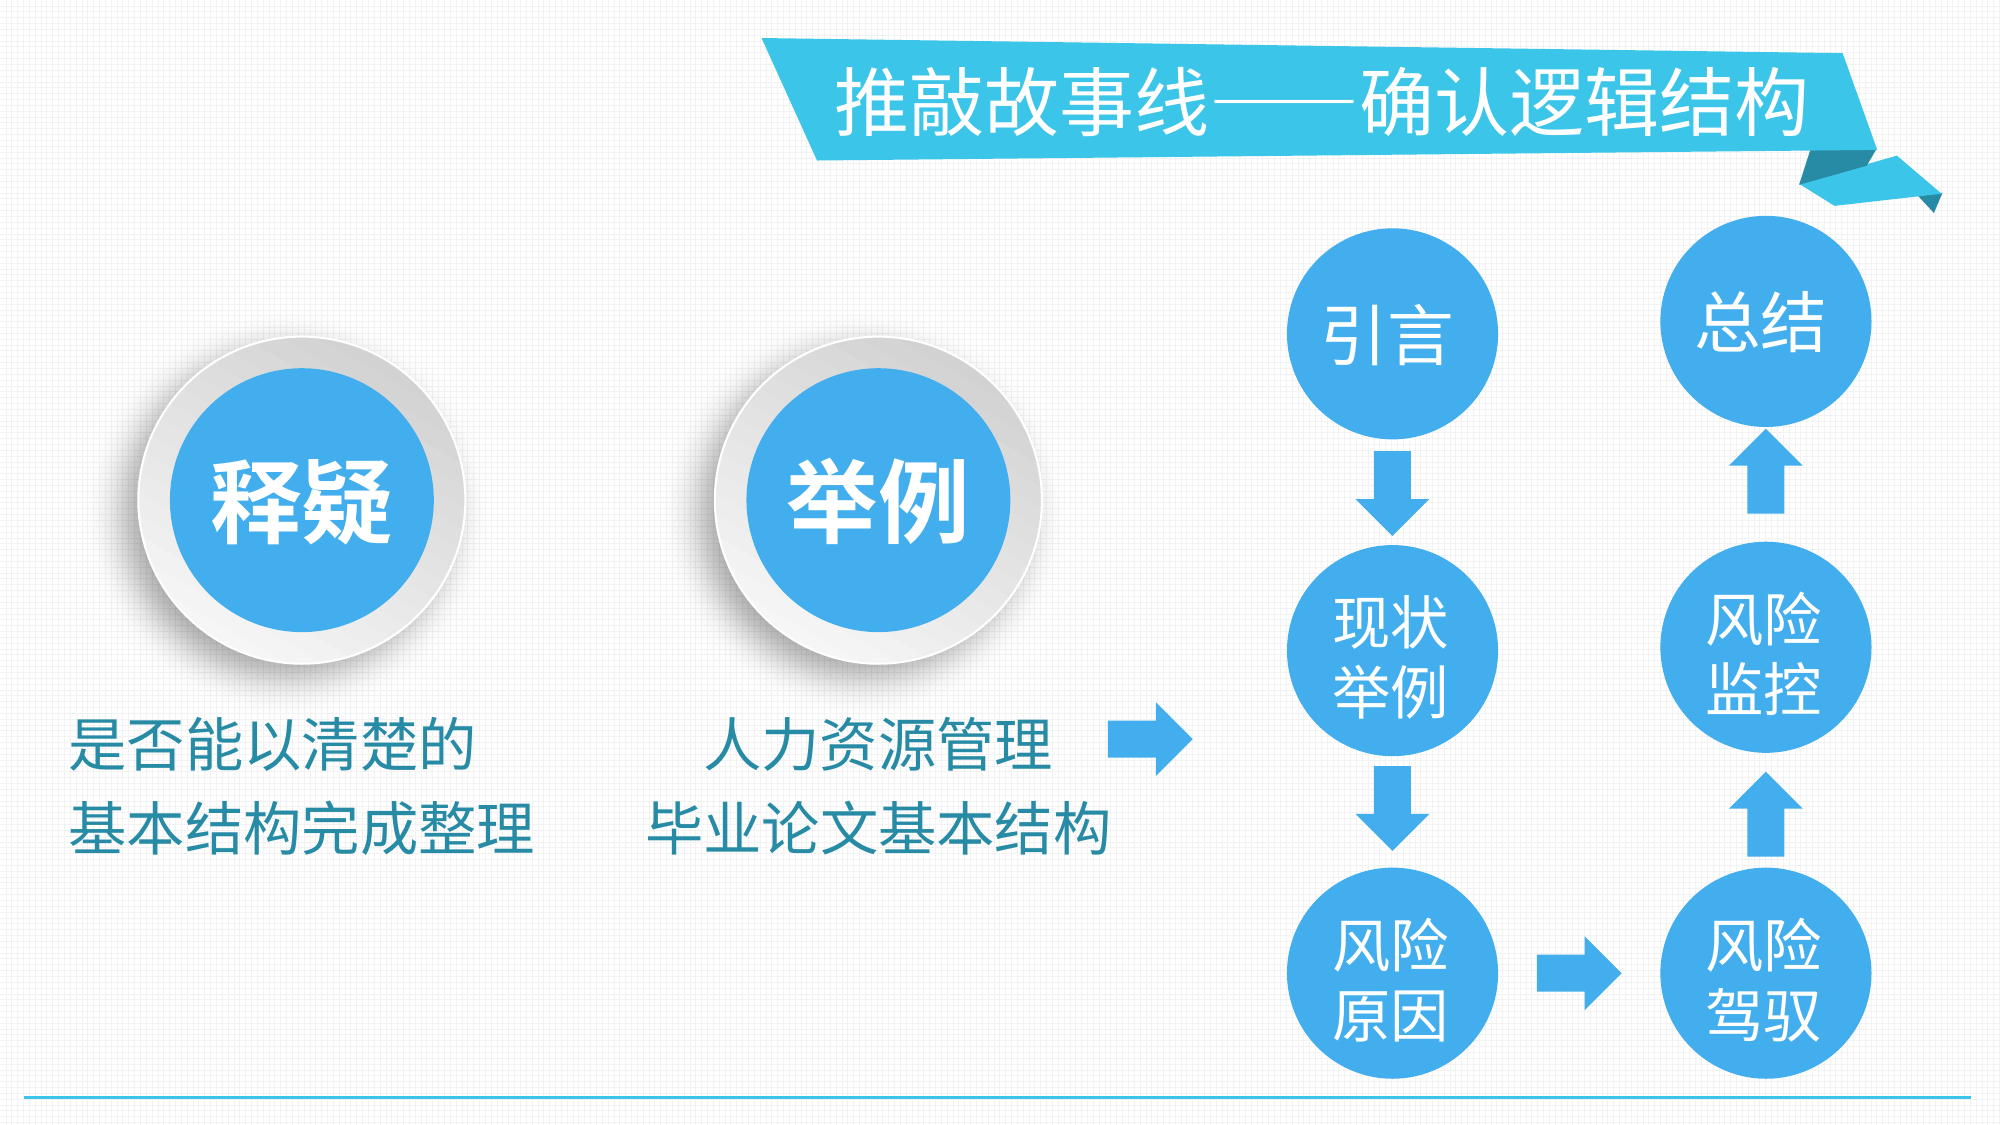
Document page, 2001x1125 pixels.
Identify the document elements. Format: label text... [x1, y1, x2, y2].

text_box [1106, 699, 1195, 779]
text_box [714, 336, 1042, 664]
text_box [1726, 770, 1806, 858]
text_box [1535, 933, 1624, 1013]
text_box [1726, 427, 1806, 515]
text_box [1660, 541, 1872, 753]
text_box [1353, 764, 1432, 853]
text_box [761, 38, 1945, 214]
text_box 是否能以清楚的 基本结构完成整理 [53, 687, 550, 870]
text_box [138, 336, 466, 664]
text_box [1286, 867, 1499, 1079]
text_box 人力资源管理 毕业论文基本结构 [630, 687, 1127, 870]
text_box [1660, 215, 1872, 427]
text_box [1353, 450, 1432, 538]
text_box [1660, 867, 1872, 1079]
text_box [1286, 545, 1499, 757]
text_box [1286, 228, 1499, 440]
